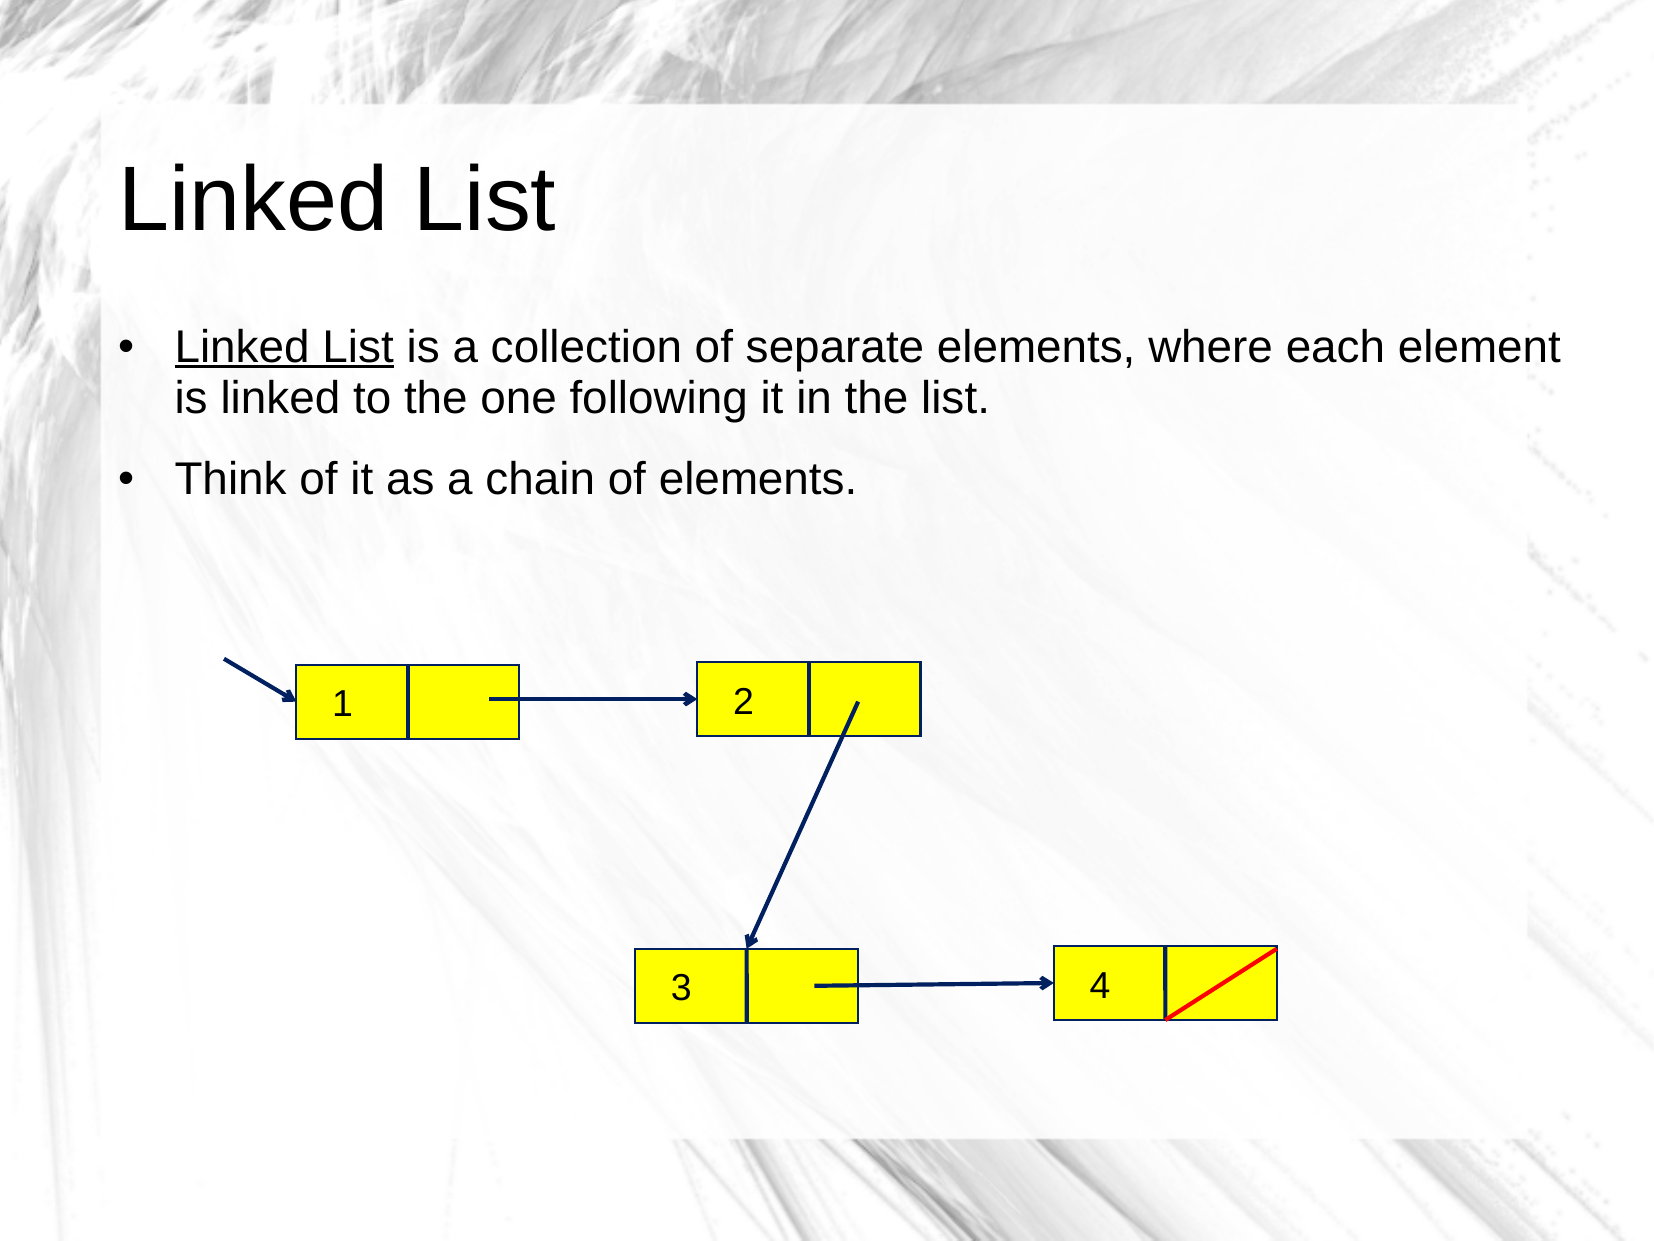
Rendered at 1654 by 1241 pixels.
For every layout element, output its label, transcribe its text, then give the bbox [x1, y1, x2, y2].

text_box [1165, 948, 1277, 1020]
picture [0, 0, 1654, 1241]
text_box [1053, 945, 1277, 1021]
list Linked List is a collection of separate elements, where each element is linked to the one following it in the list. Think of it as a chain of elements. [118, 319, 1571, 1109]
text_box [814, 982, 1053, 986]
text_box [697, 662, 921, 737]
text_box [635, 948, 859, 1023]
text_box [296, 664, 520, 739]
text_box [223, 658, 297, 702]
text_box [746, 701, 859, 949]
title Linked List [118, 112, 1506, 281]
